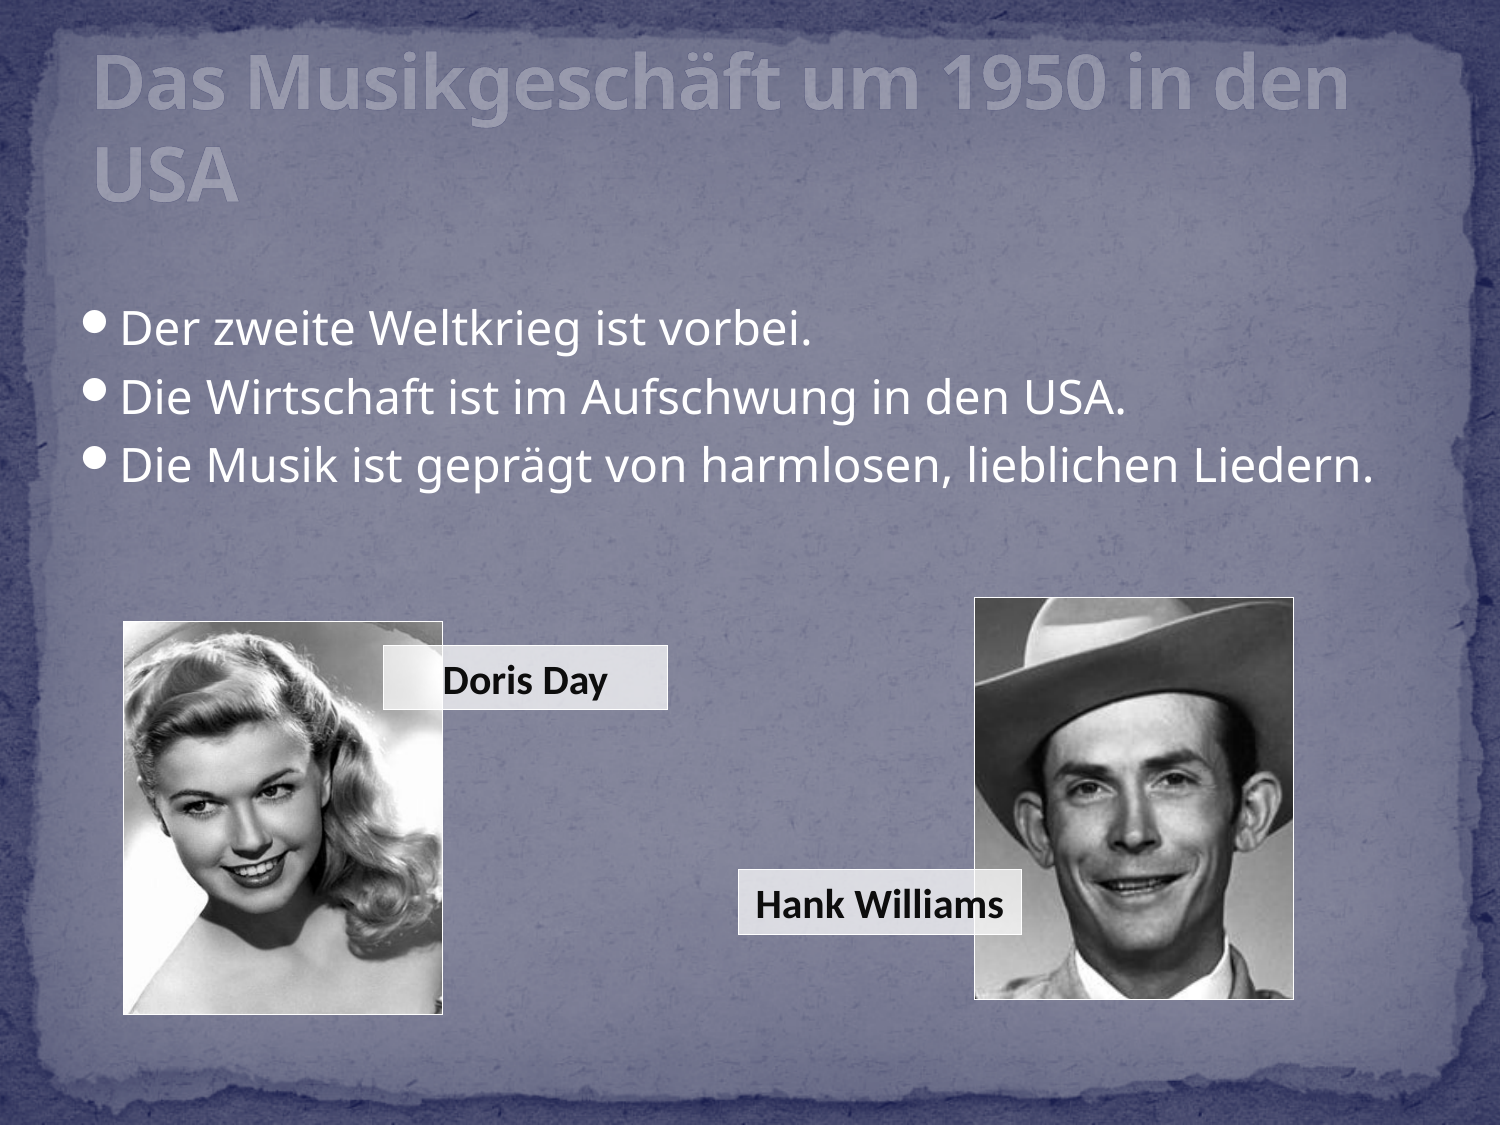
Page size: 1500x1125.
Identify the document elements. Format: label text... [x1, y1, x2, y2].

text_box Hank Williams [738, 869, 963, 935]
text_box Doris Day [453, 645, 668, 710]
list Der zweite Weltkrieg ist vorbei. Die Wirtschaft ist im Aufschwung in den USA. Die Musik ist geprägt von harmlosen, lieblichen Liedern. [64, 290, 1415, 539]
title Das Musikgeschäft um 1950 in den USA [74, 24, 1425, 225]
picture [124, 622, 442, 1014]
picture [975, 598, 1293, 999]
